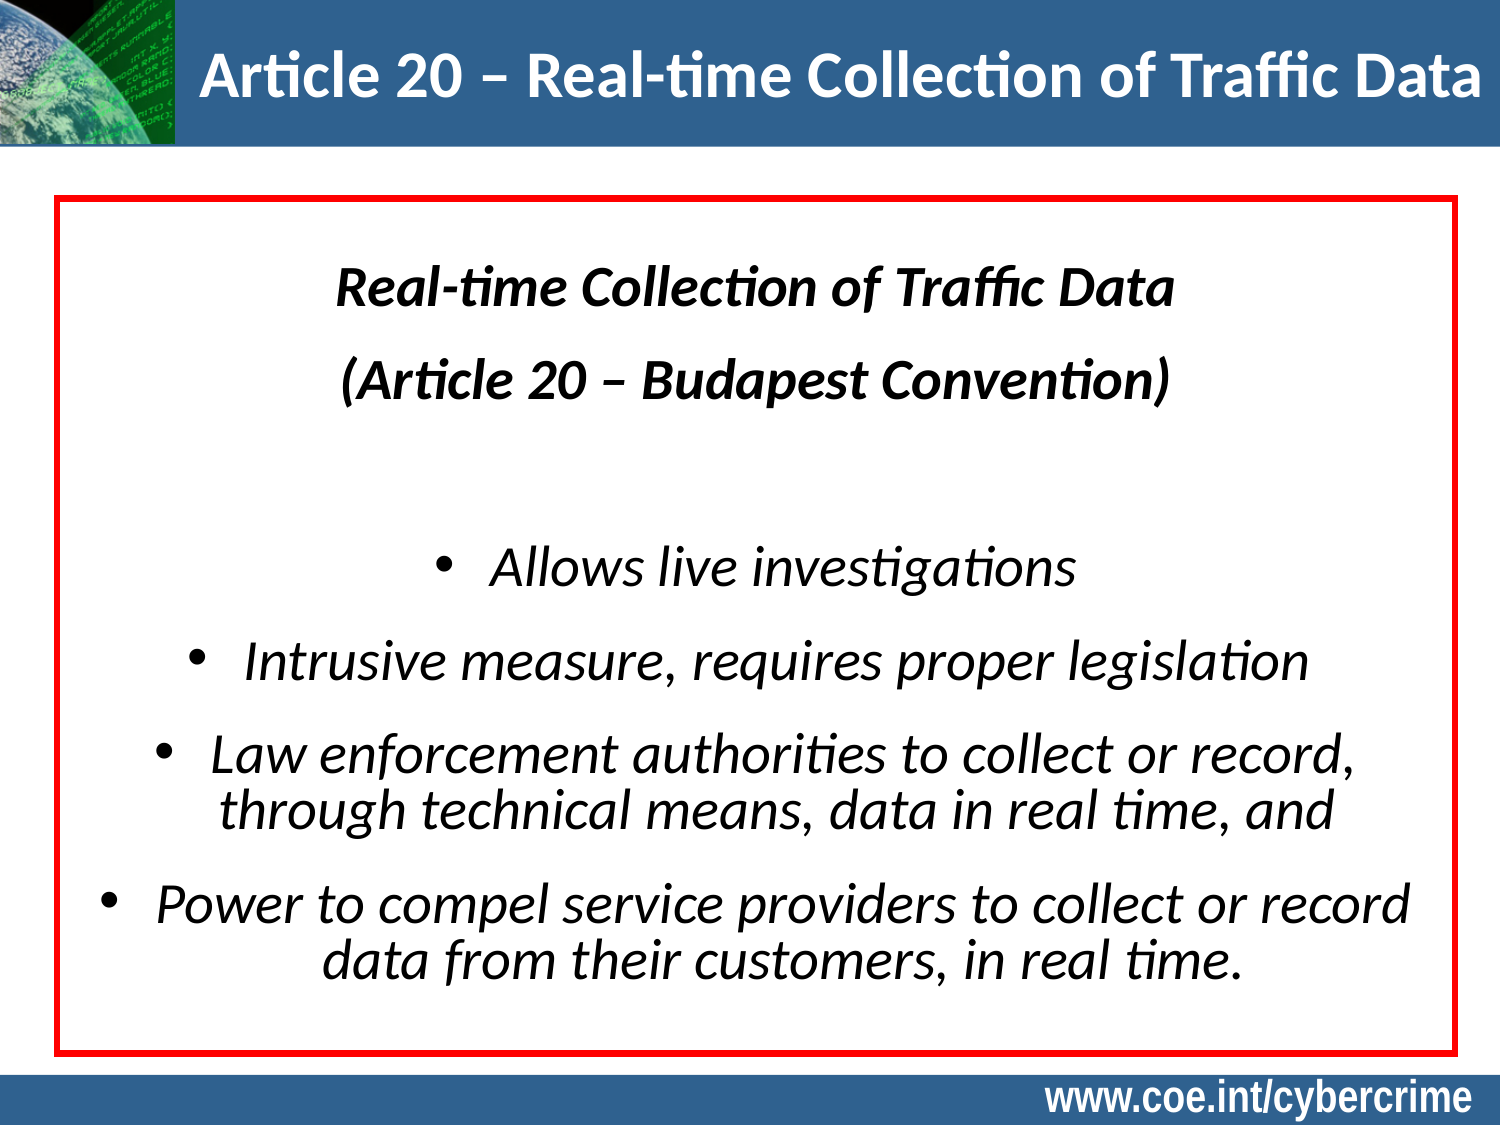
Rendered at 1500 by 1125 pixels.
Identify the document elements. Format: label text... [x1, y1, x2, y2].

text_box www.coe.int/cybercrime [1030, 1059, 1500, 1125]
text_box [0, 1073, 1030, 1125]
text_box Article 20 – Real-time Collection of Traffic Data [177, 0, 1500, 149]
picture [0, 0, 175, 144]
text_box Real-time Collection of Traffic Data (Article 20 – Budapest Convention) Allows live investigations Intrusive measure, requires proper legislation Law enforcement authorities to collect or record, through technical means, data in real time, and Power to compel service providers to collect or record data from their customers, in real time. [57, 198, 1455, 1054]
